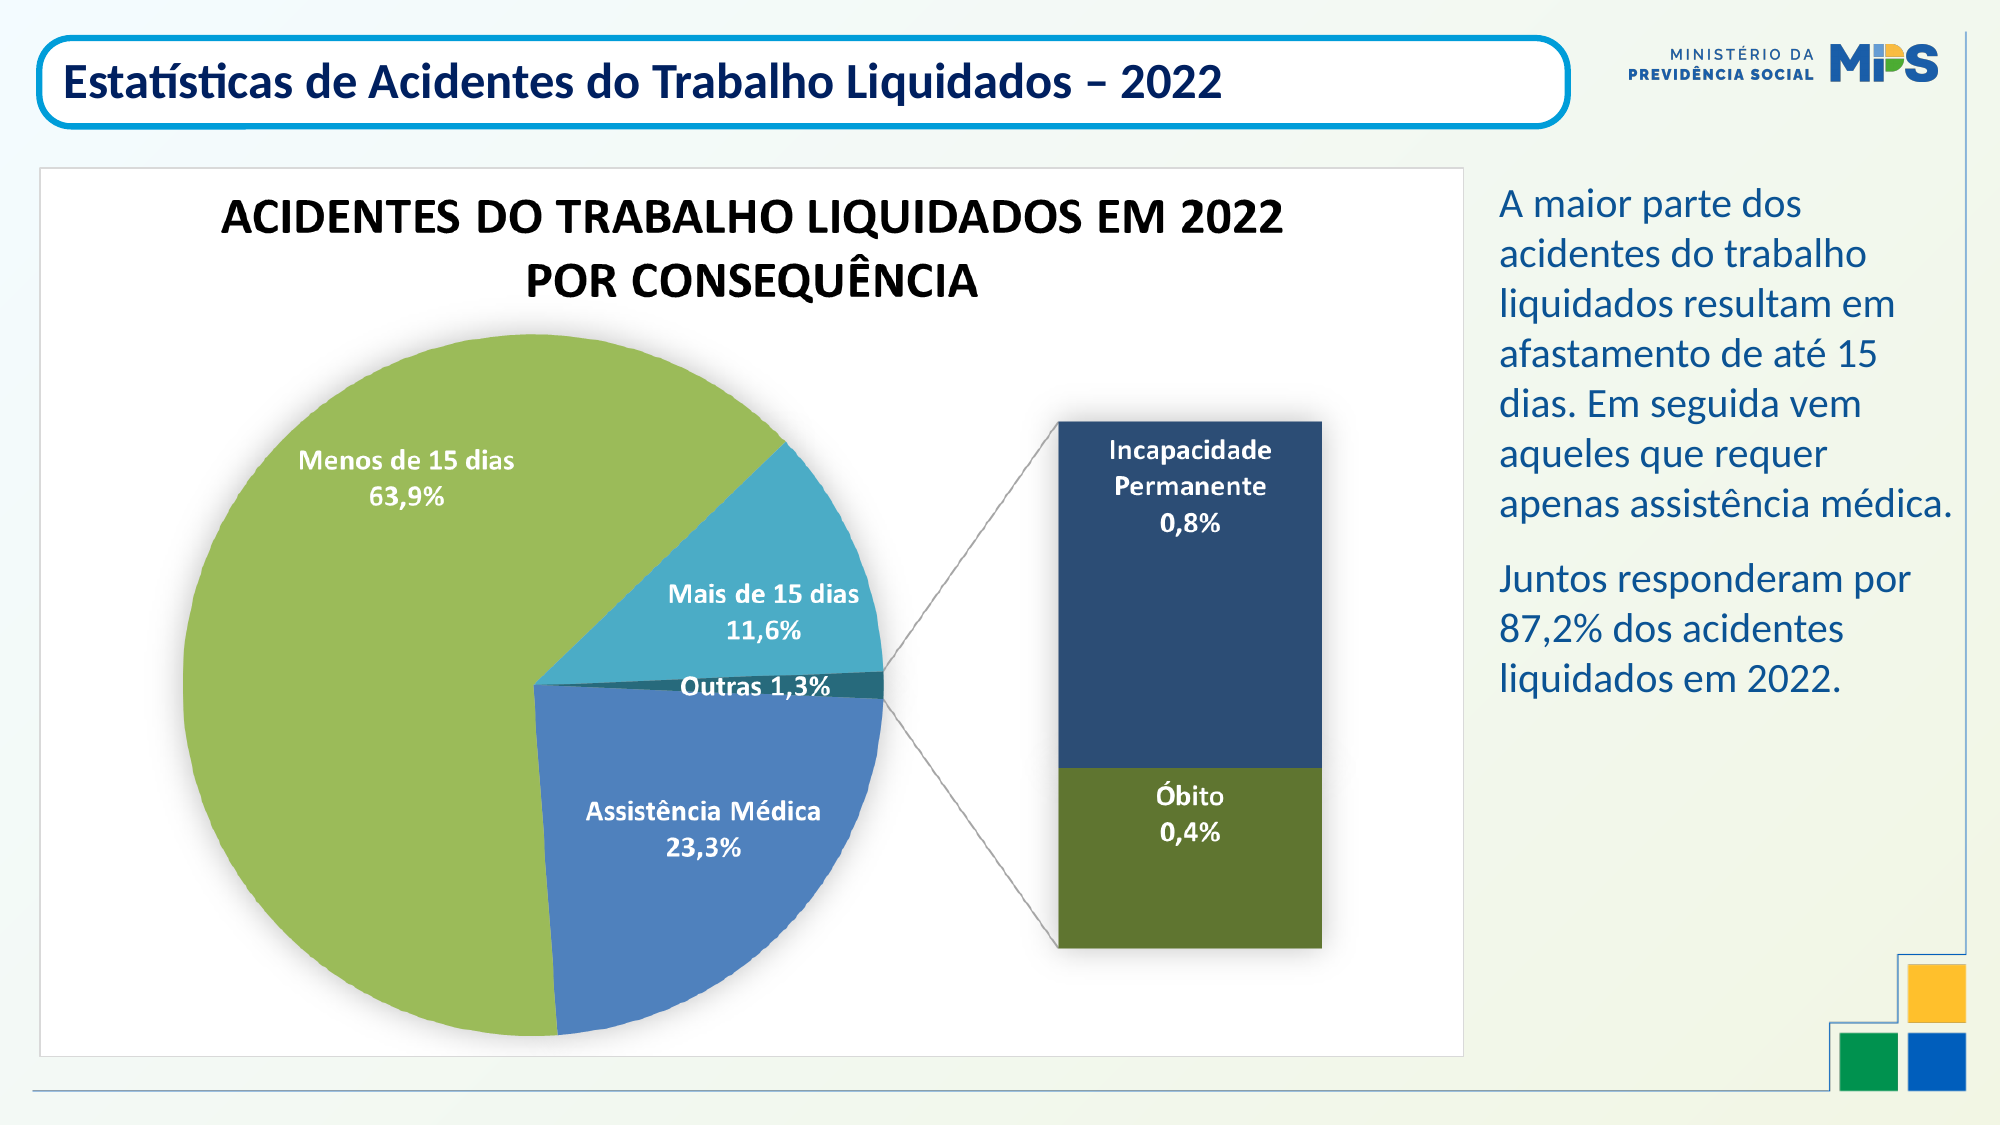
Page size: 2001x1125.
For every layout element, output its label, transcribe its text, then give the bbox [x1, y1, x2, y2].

picture [0, 0, 2000, 1125]
text_box A maior parte dos acidentes do trabalho liquidados resultam em afastamento de até 15 dias. Em seguida vem aqueles que requer apenas assistência médica. Juntos responderam por 87,2% dos acidentes liquidados em 2022. [1491, 166, 1963, 793]
text_box Estatísticas de Acidentes do Trabalho Liquidados – 2022 [37, 35, 1570, 129]
